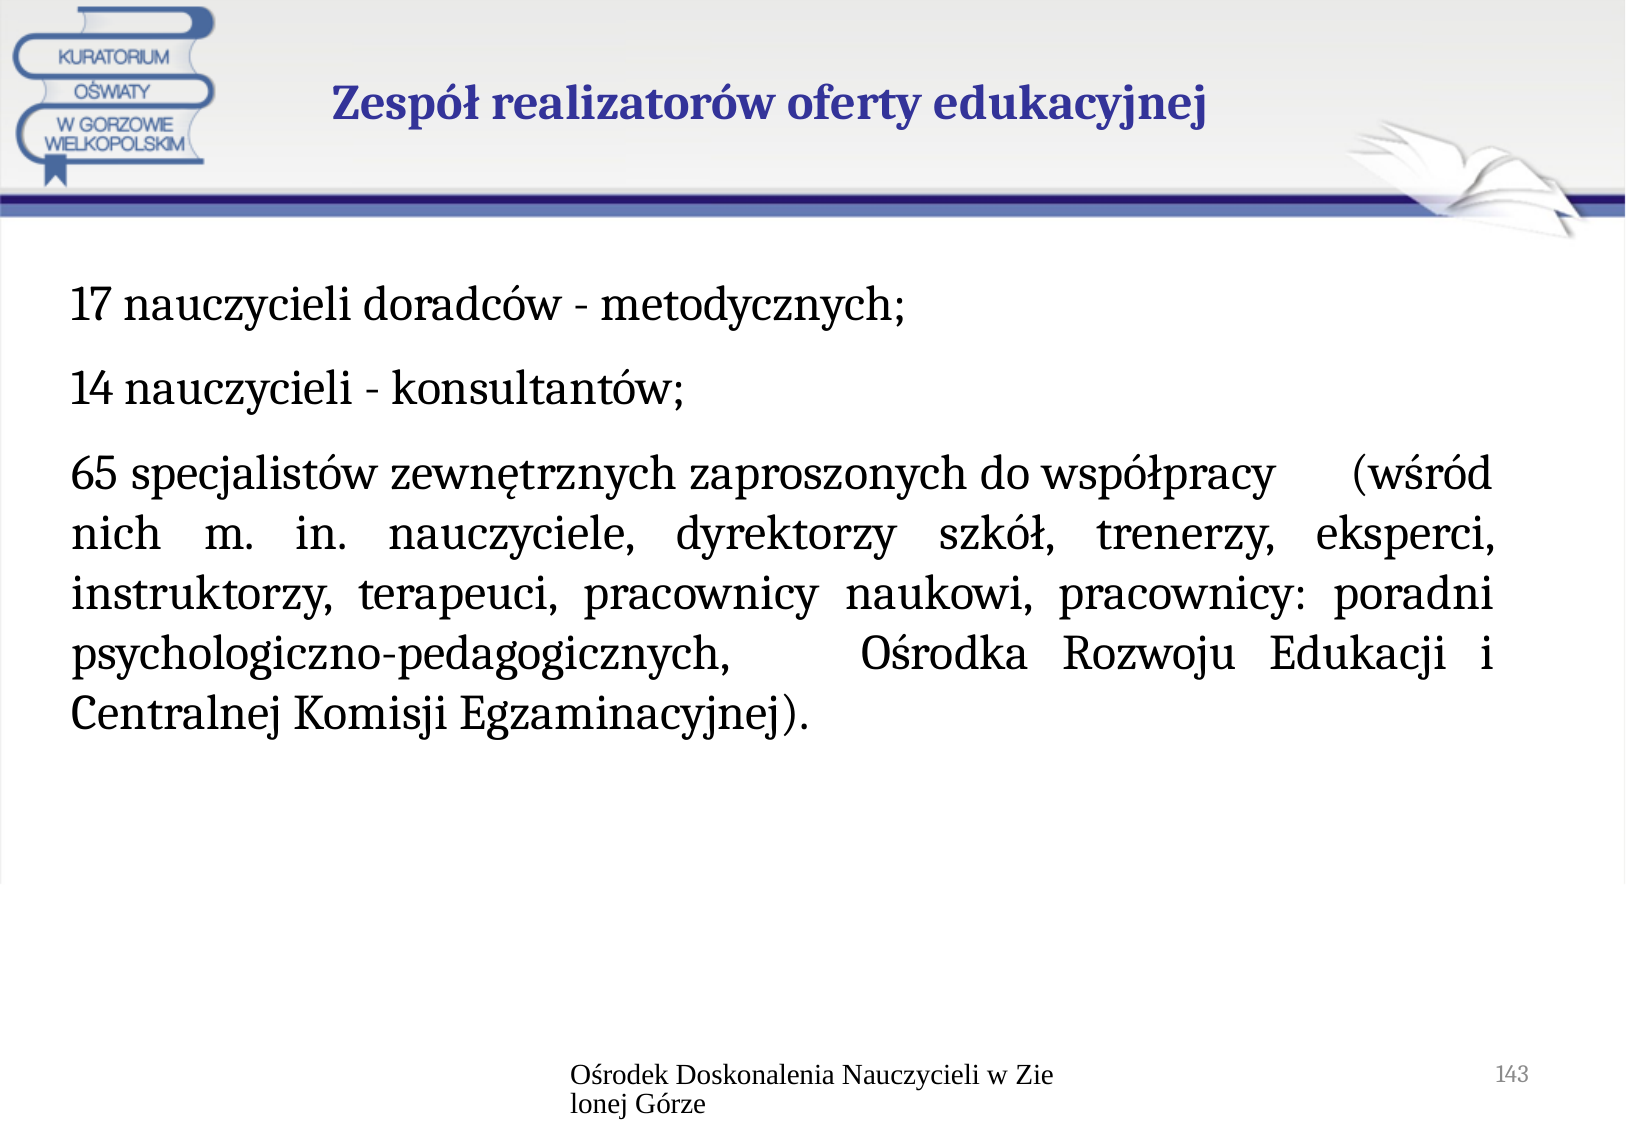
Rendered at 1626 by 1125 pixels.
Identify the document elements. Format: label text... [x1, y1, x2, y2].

footer Ośrodek Doskonalenia Nauczycieli w Zielonej Górze [555, 1042, 1070, 1103]
picture [0, 0, 1626, 1125]
title Zespół realizatorów oferty edukacyjnej [317, 23, 1600, 176]
list 17 nauczycieli doradców - metodycznych; 14 nauczycieli - konsultantów; 65 specjalistów zewnętrznych zaproszonych do współpracy (wśród nich m. in. nauczyciele, dyrektorzy szkół, trenerzy, eksperci, instruktorzy, terapeuci, pracownicy naukowi, pracownicy: poradni psychologiczno-pedagogicznych, Ośrodka Rozwoju Edukacji i Centralnej Komisji Egzaminacyjnej). [56, 262, 1510, 1005]
slide_number 143 [1164, 1042, 1544, 1103]
